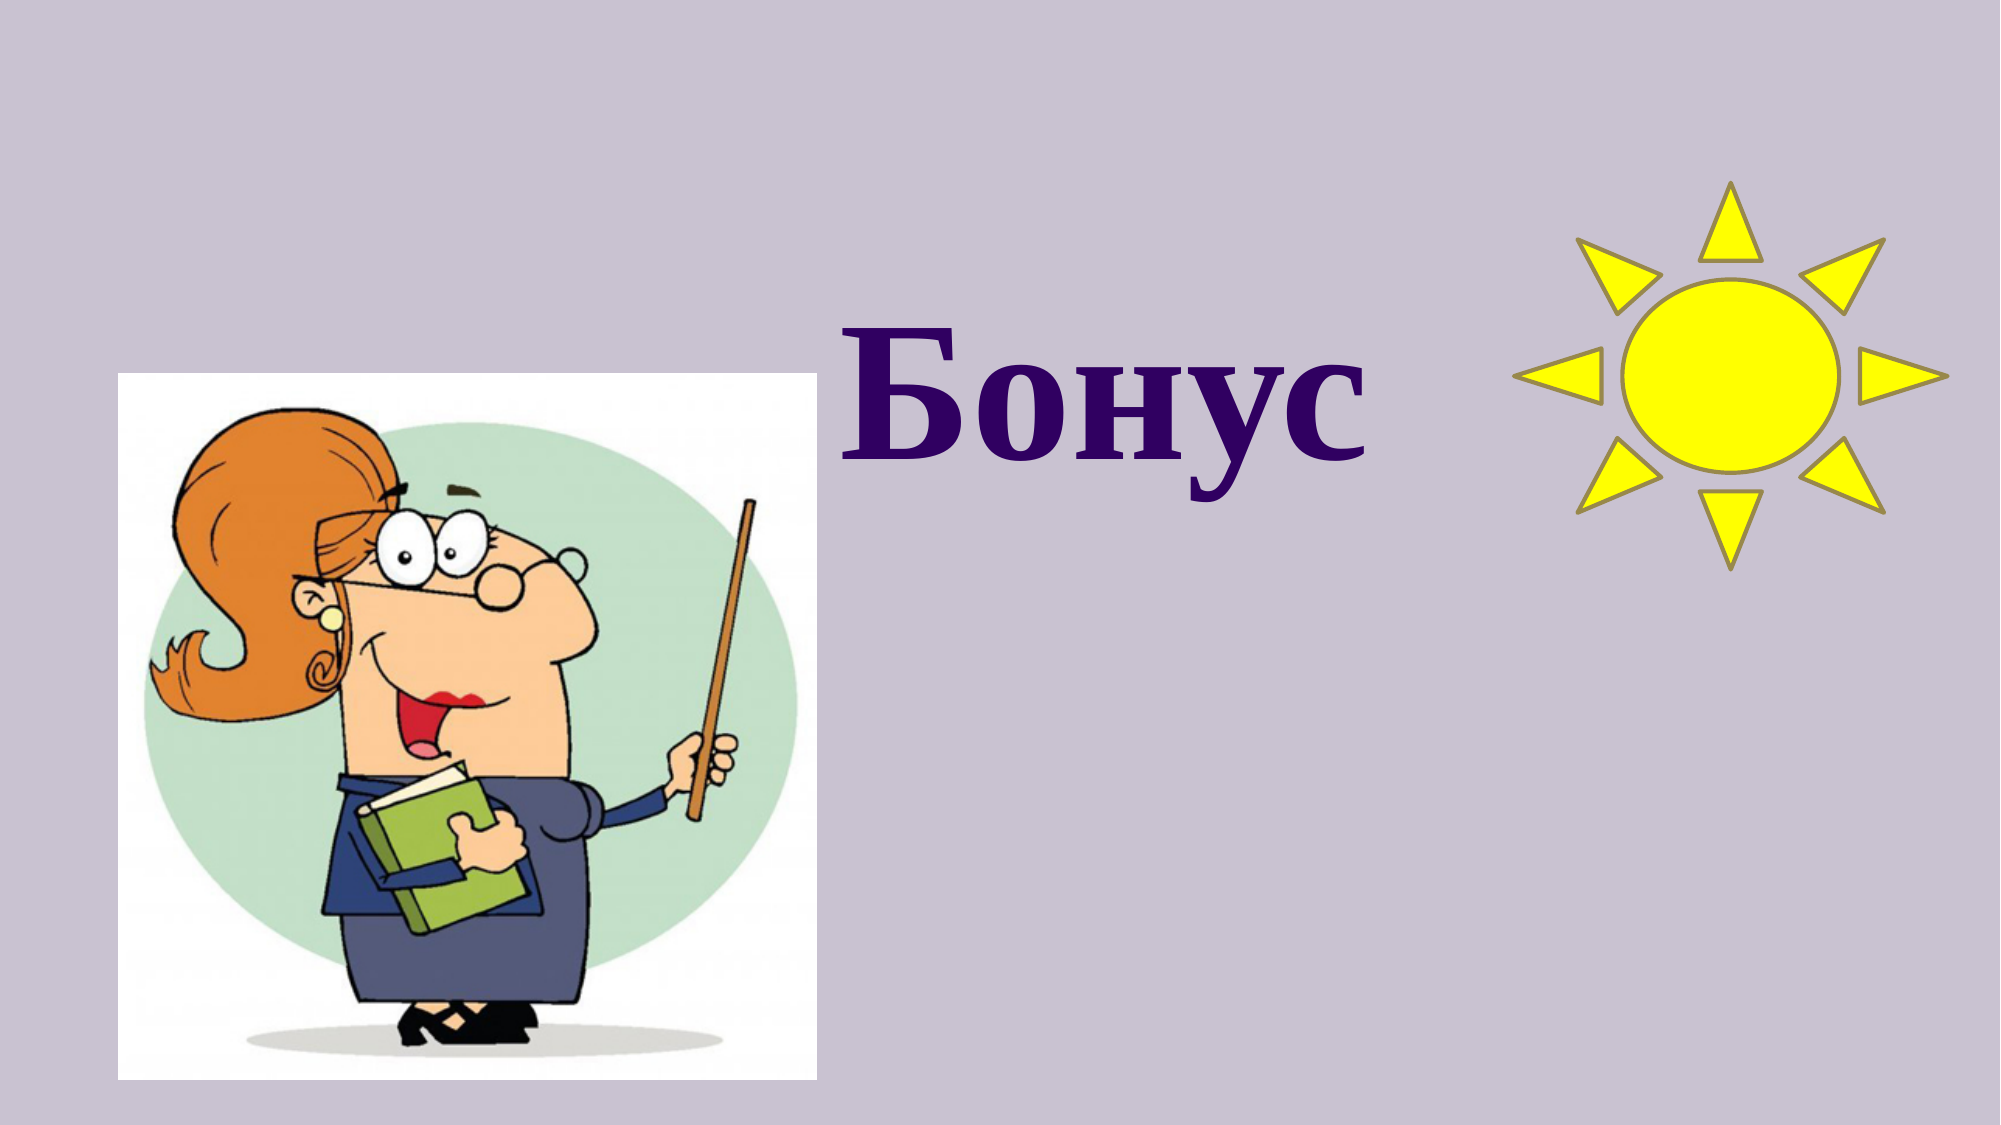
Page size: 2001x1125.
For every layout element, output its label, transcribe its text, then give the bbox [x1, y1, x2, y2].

picture [118, 373, 818, 1081]
text_box [1511, 346, 1604, 406]
text_box [1575, 237, 1664, 317]
text_box [1857, 346, 1950, 406]
text_box [1697, 180, 1764, 263]
text_box [1798, 237, 1886, 317]
text_box Бонус [476, 251, 1783, 507]
text_box [1620, 277, 1842, 475]
text_box [1697, 489, 1764, 572]
text_box [1798, 435, 1886, 515]
text_box [1575, 435, 1664, 515]
